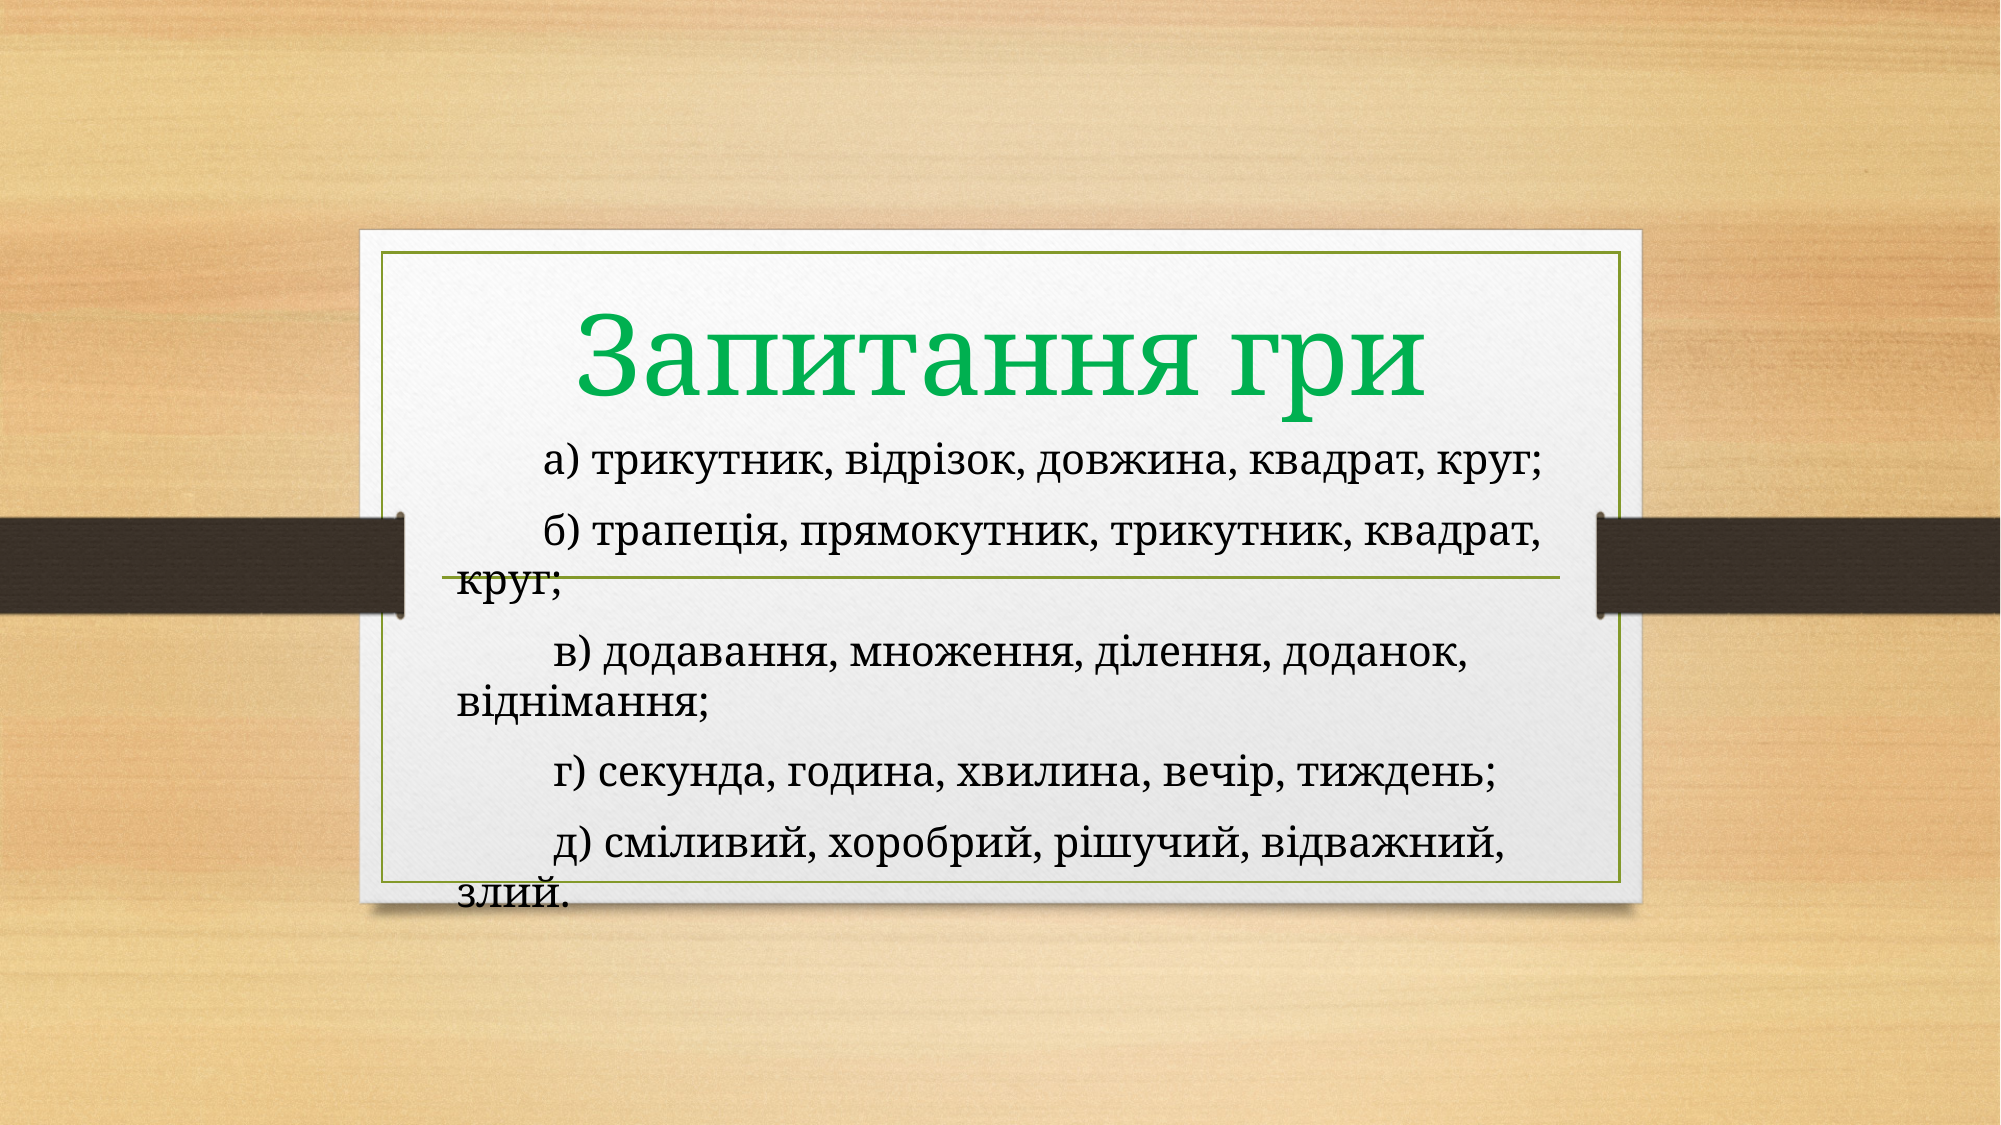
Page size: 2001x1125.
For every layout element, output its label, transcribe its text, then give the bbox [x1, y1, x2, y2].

title Запитання гри [441, 306, 1560, 425]
picture [0, 0, 2001, 1125]
subtitle а) трикутник, відрізок, довжина, квадрат, круг; б) трапеція, прямокутник, трикутник, квадрат, круг; в) додавання, множення, ділення, доданок, віднімання; г) секунда, година, хвилина, вечір, тиждень; д) сміливий, хоробрий, рішучий, відважний, злий. [441, 425, 1560, 642]
